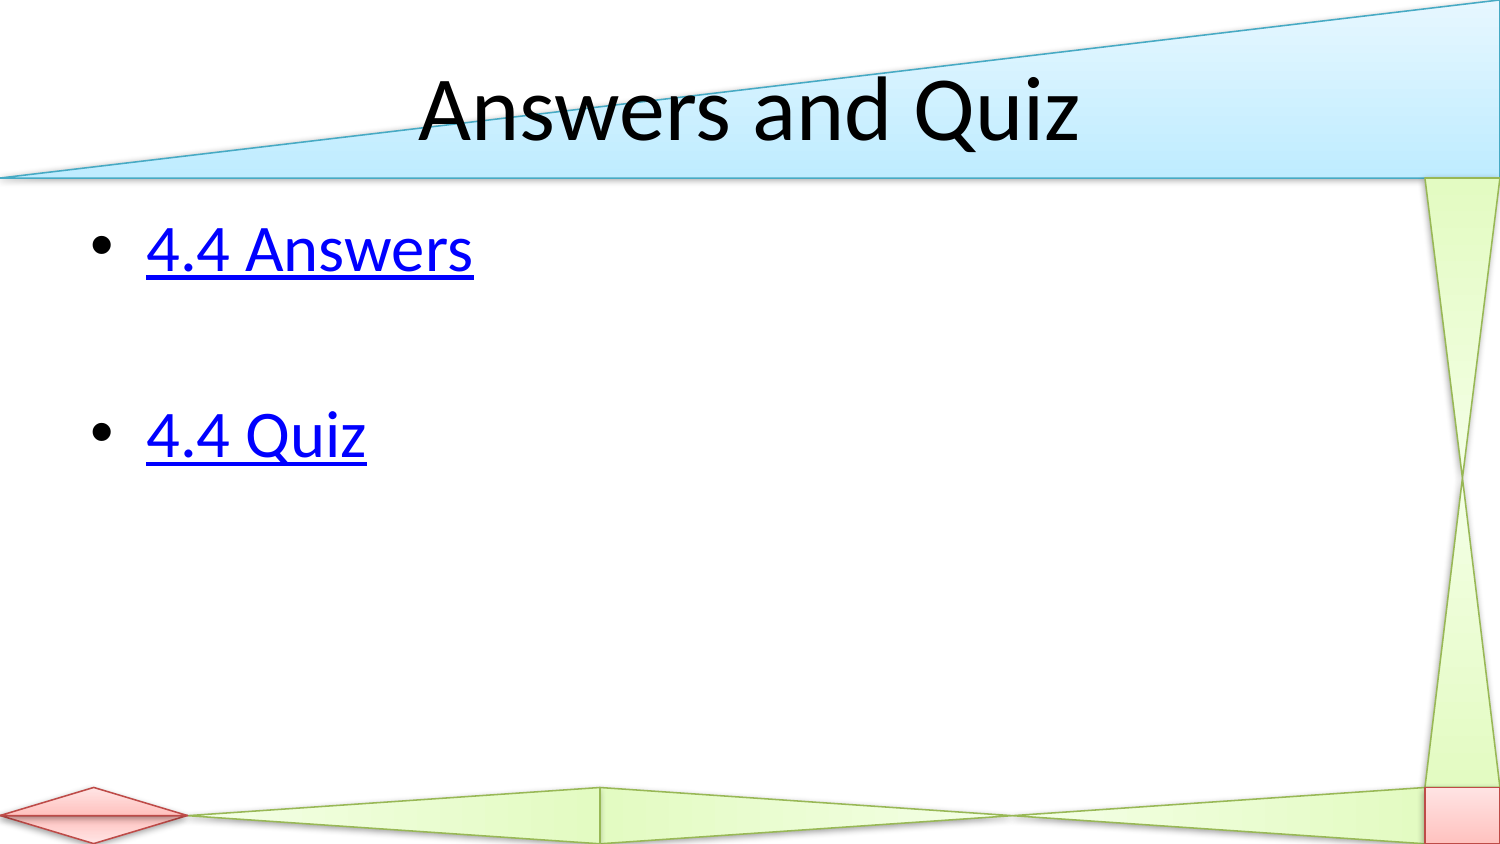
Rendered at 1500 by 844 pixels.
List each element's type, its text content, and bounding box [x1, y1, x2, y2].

title Answers and Quiz [75, 33, 1425, 175]
list 4.4 Answers 4.4 Quiz [75, 196, 1425, 754]
